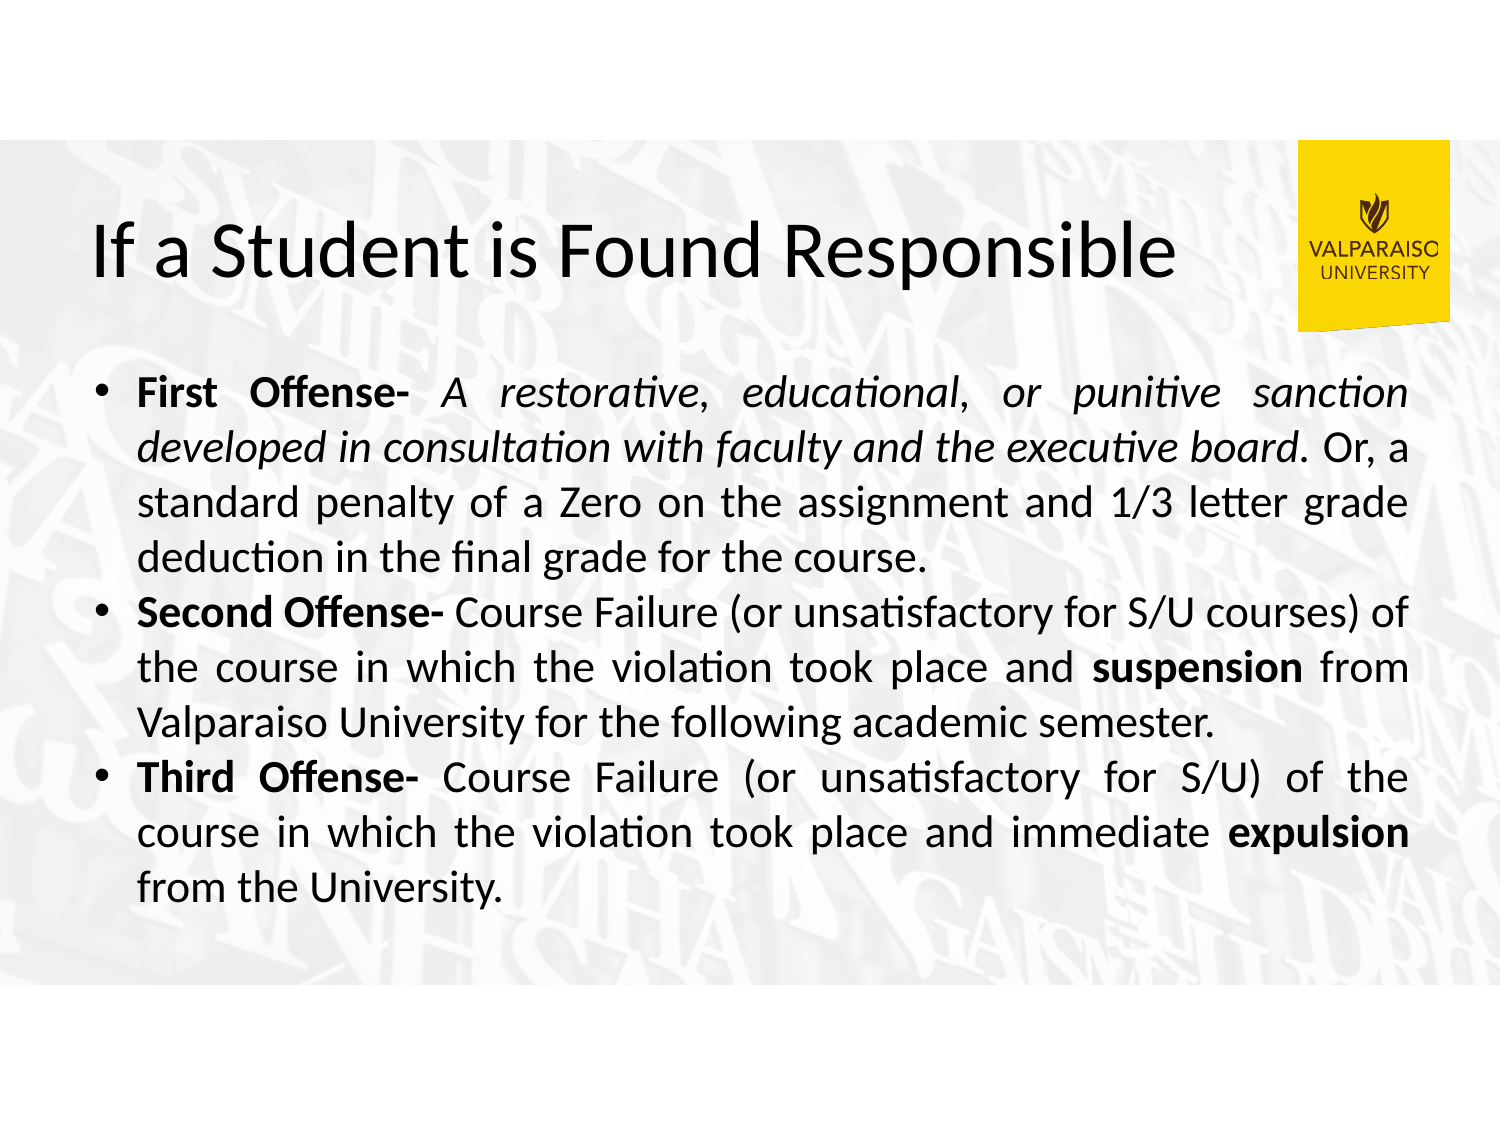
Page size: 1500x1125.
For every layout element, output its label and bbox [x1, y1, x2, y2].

text_box [1298, 140, 1450, 333]
picture [0, 140, 1500, 985]
